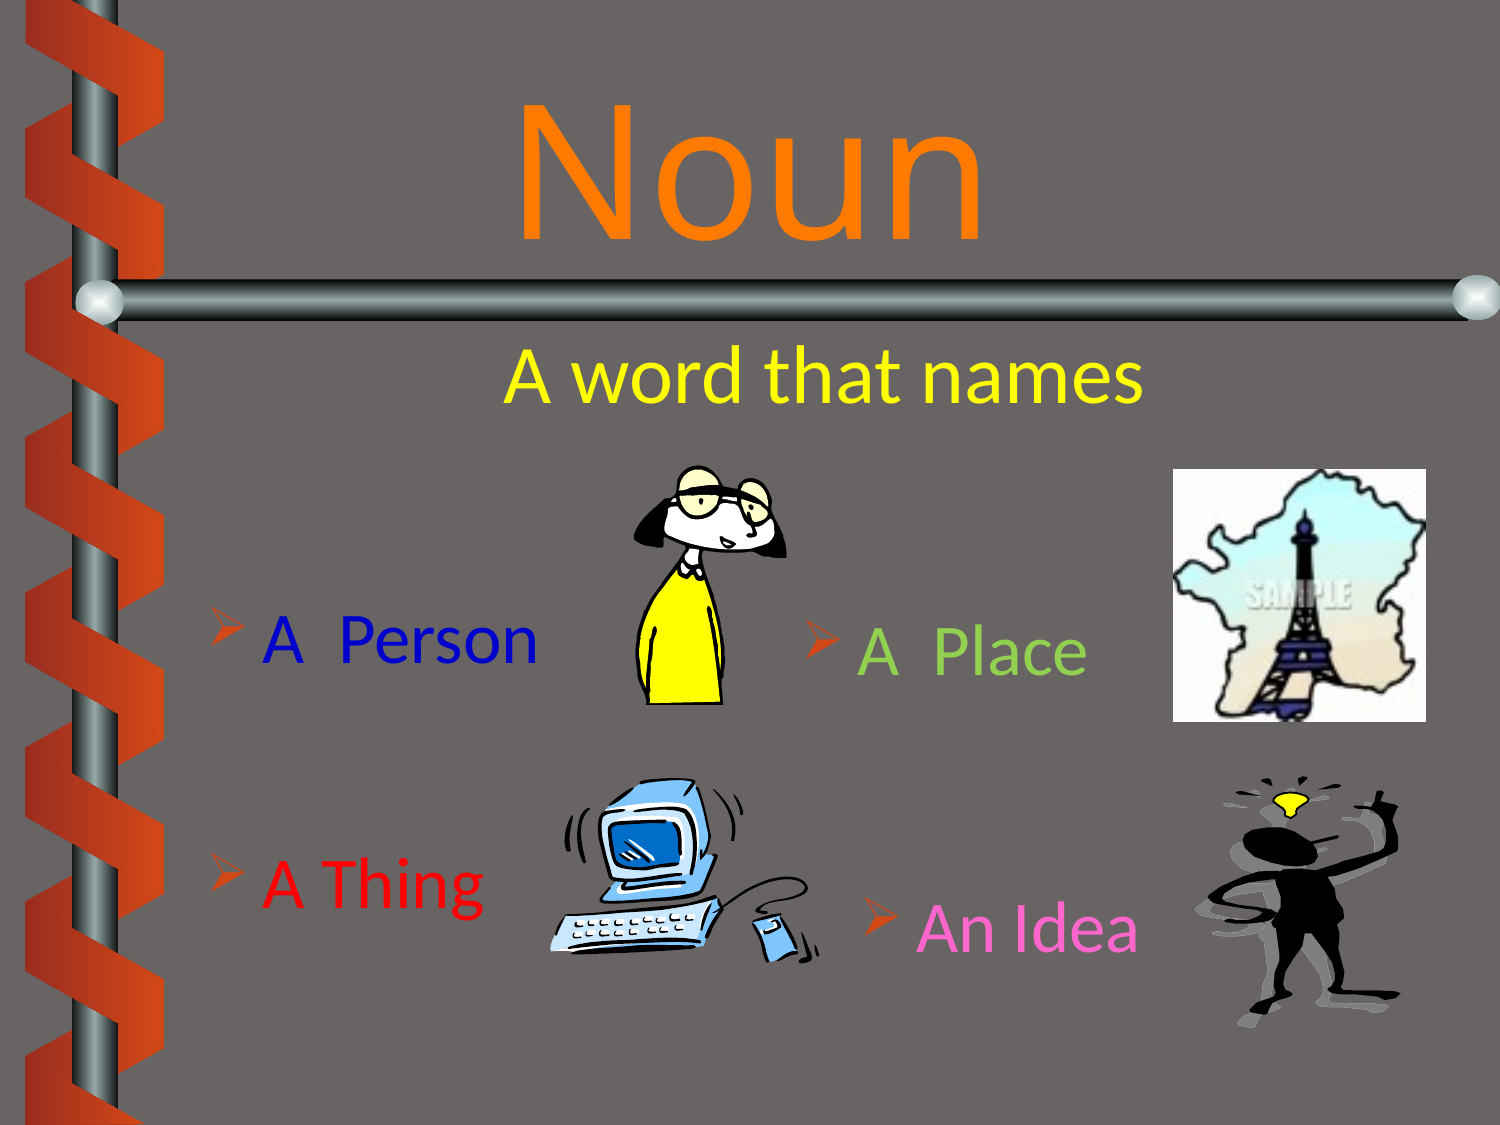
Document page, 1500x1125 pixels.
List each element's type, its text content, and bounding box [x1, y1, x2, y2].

picture [1173, 469, 1426, 722]
list A Person [191, 582, 604, 675]
text_box Noun [371, 44, 1129, 285]
picture [632, 464, 787, 706]
text_box A Thing [191, 828, 540, 921]
picture [1207, 776, 1402, 1016]
text_box A word that names [292, 312, 1338, 428]
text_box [545, 776, 820, 964]
text_box A Place [791, 595, 1141, 687]
text_box An Idea [844, 872, 1184, 964]
